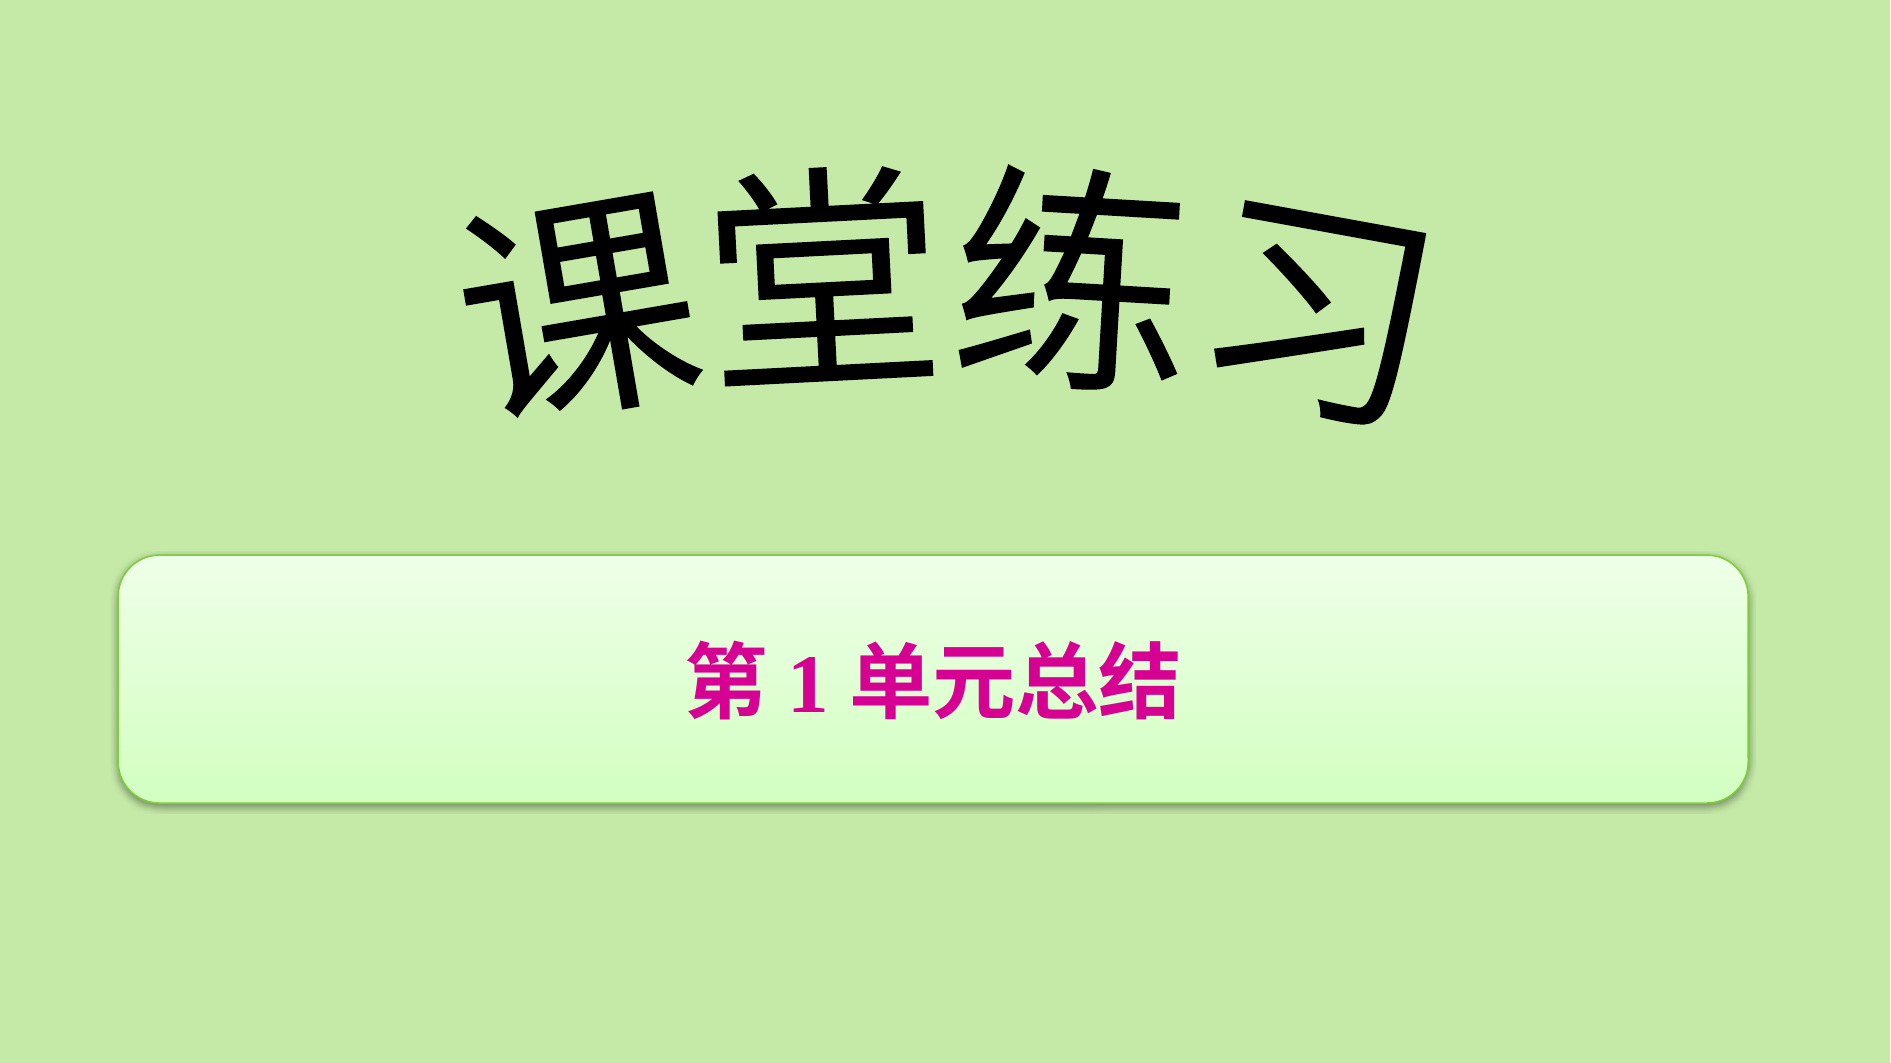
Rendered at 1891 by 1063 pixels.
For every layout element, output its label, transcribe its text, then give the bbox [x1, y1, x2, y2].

text_box 第1单元总结 [117, 554, 1750, 804]
